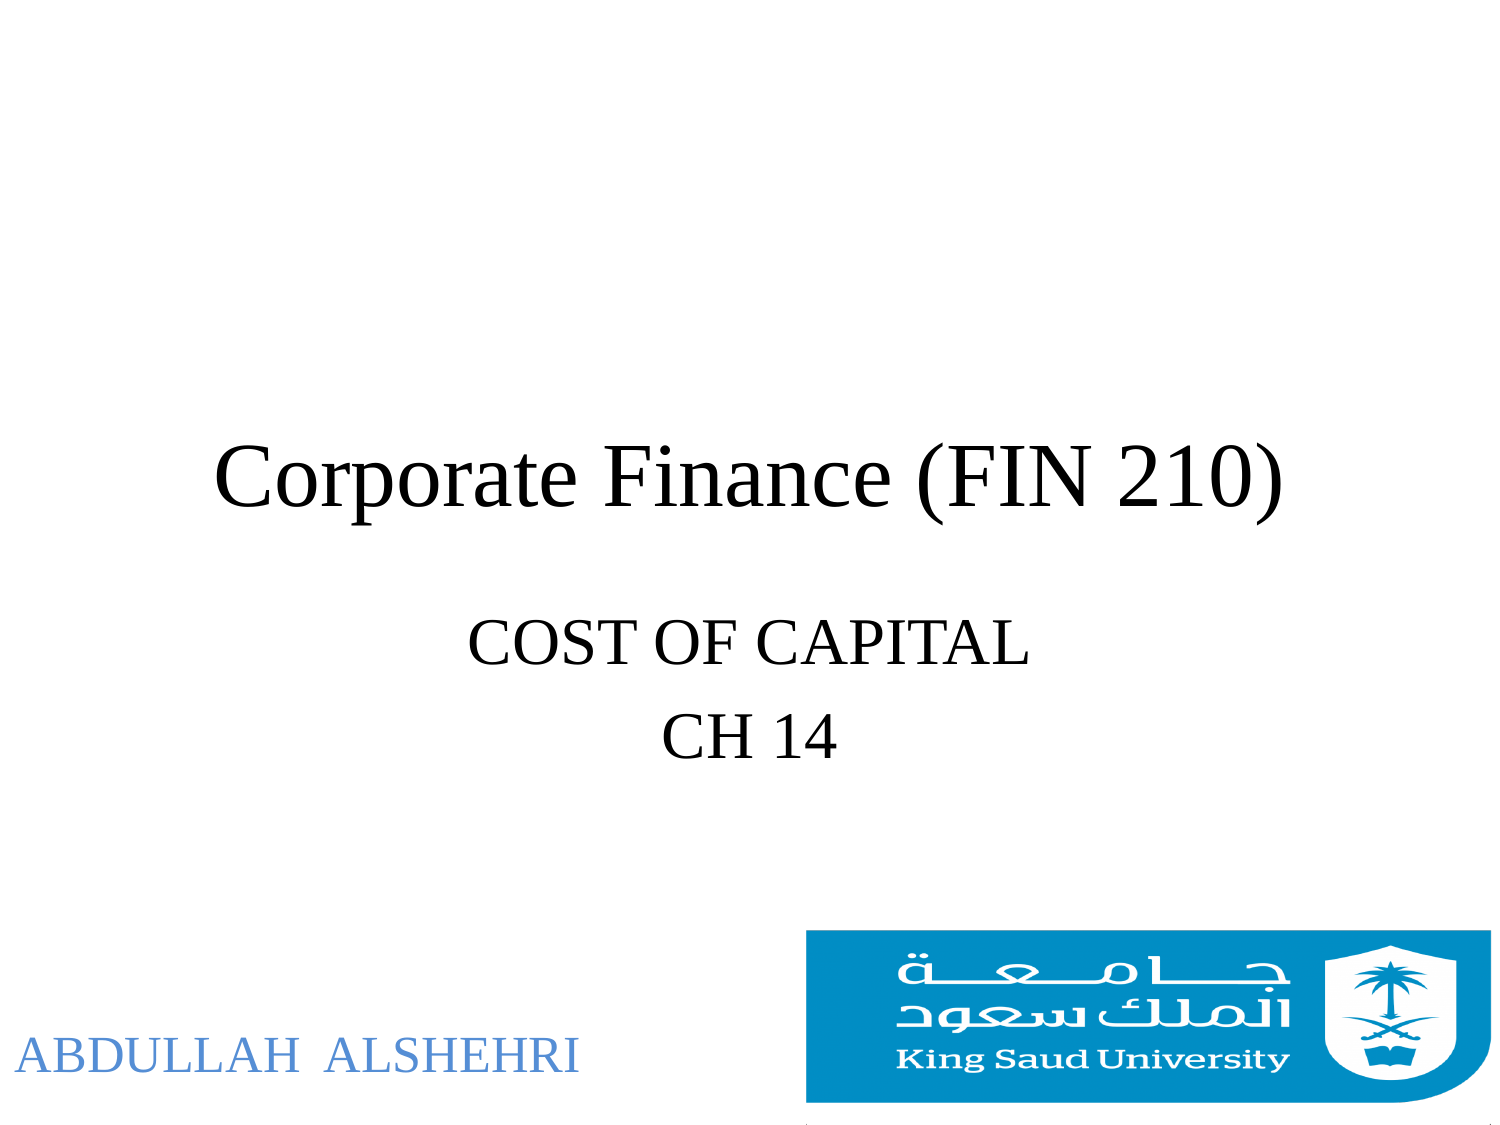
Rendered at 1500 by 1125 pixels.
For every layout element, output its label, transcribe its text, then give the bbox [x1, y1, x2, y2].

title Corporate Finance (FIN 210) [112, 349, 1388, 591]
subtitle COST OF CAPITAL CH 14 [225, 590, 1275, 879]
text_box ABDULLAH ALSHEHRI [0, 1012, 662, 1091]
picture [794, 924, 1500, 1125]
